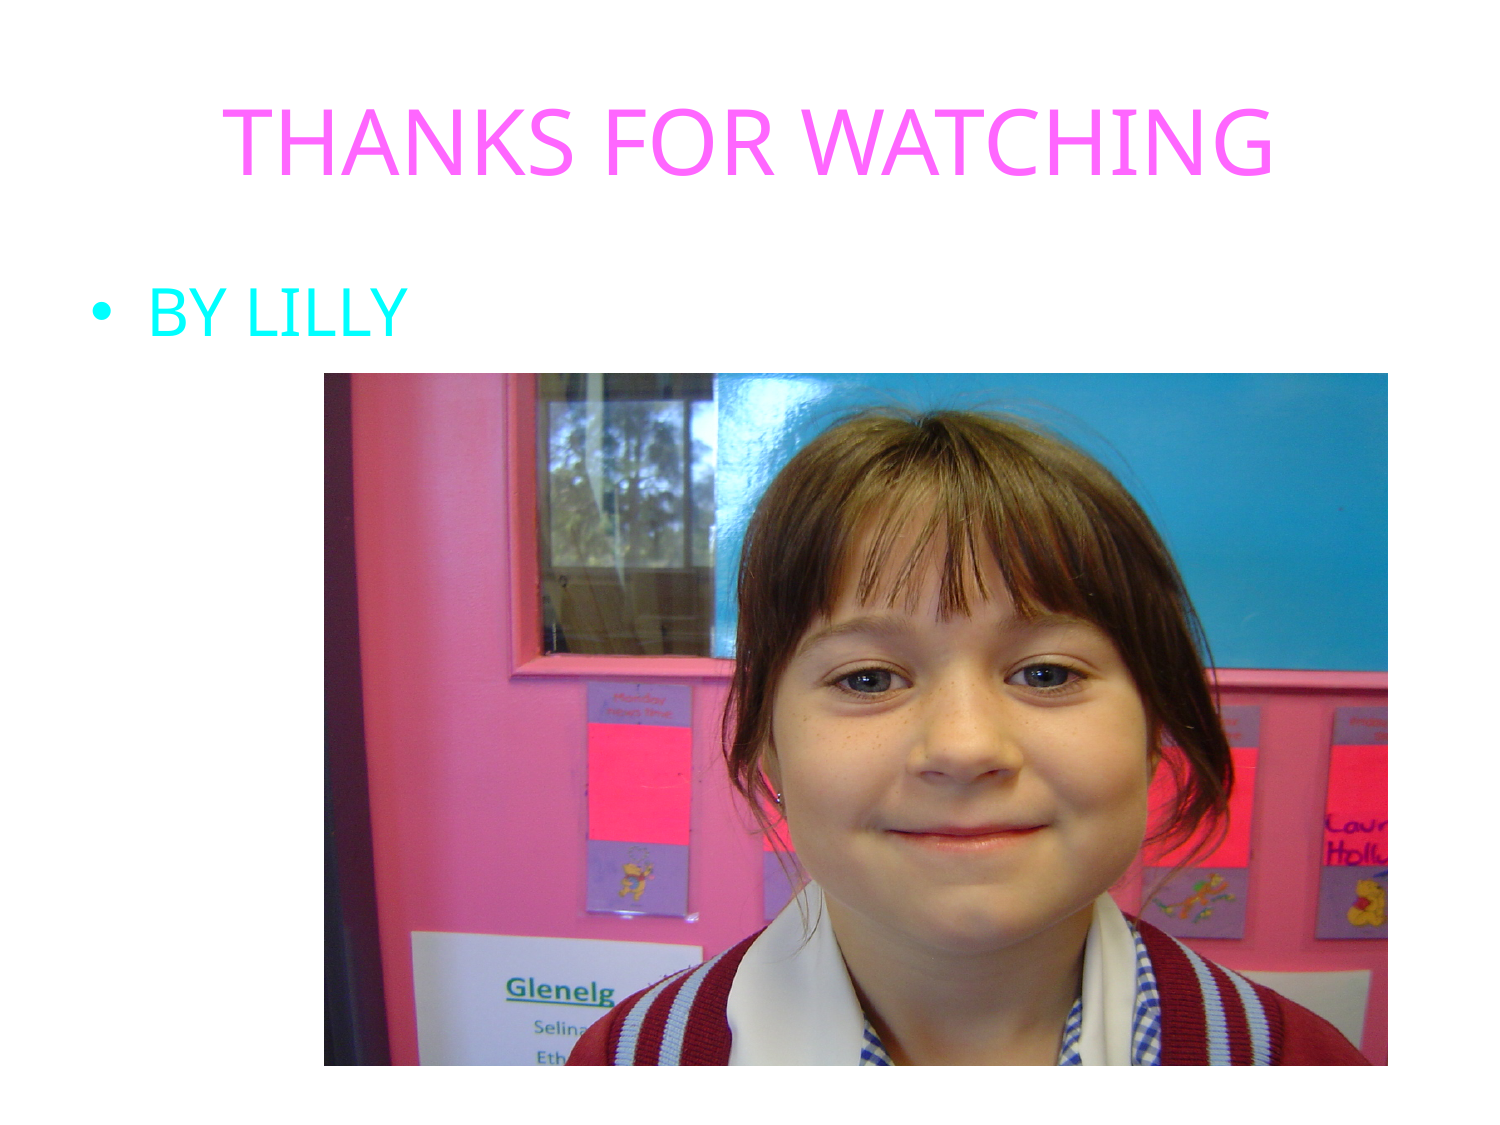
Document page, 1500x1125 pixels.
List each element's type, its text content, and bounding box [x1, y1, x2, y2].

title THANKS FOR WATCHING [75, 45, 1425, 233]
list BY LILLY [75, 262, 1425, 1005]
picture [324, 373, 1389, 1067]
